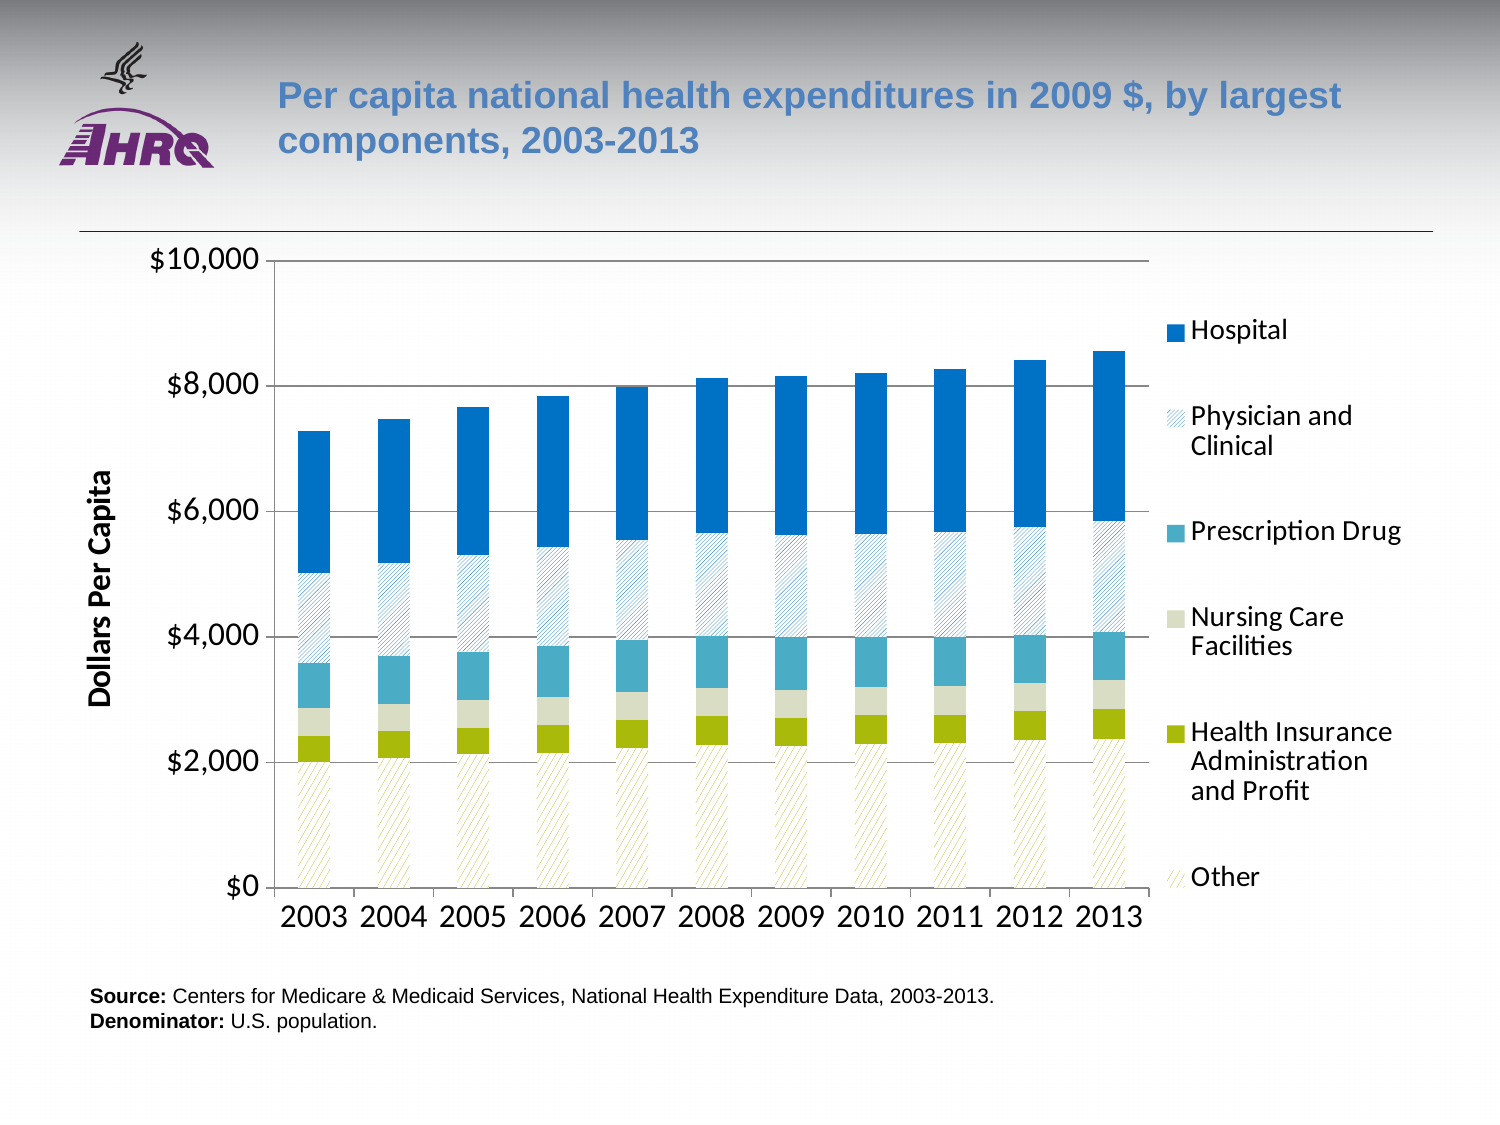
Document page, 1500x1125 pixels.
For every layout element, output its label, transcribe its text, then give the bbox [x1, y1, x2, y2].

text_box Source: Centers for Medicare & Medicaid Services, National Health Expenditure Data, 2003-2013. Denominator: U.S. population. [74, 974, 1425, 1040]
picture [0, 0, 1500, 1125]
title Per capita national health expenditures in 2009 $, by largest components, 2003-2013 [262, 45, 1425, 188]
chart [74, 239, 1426, 961]
